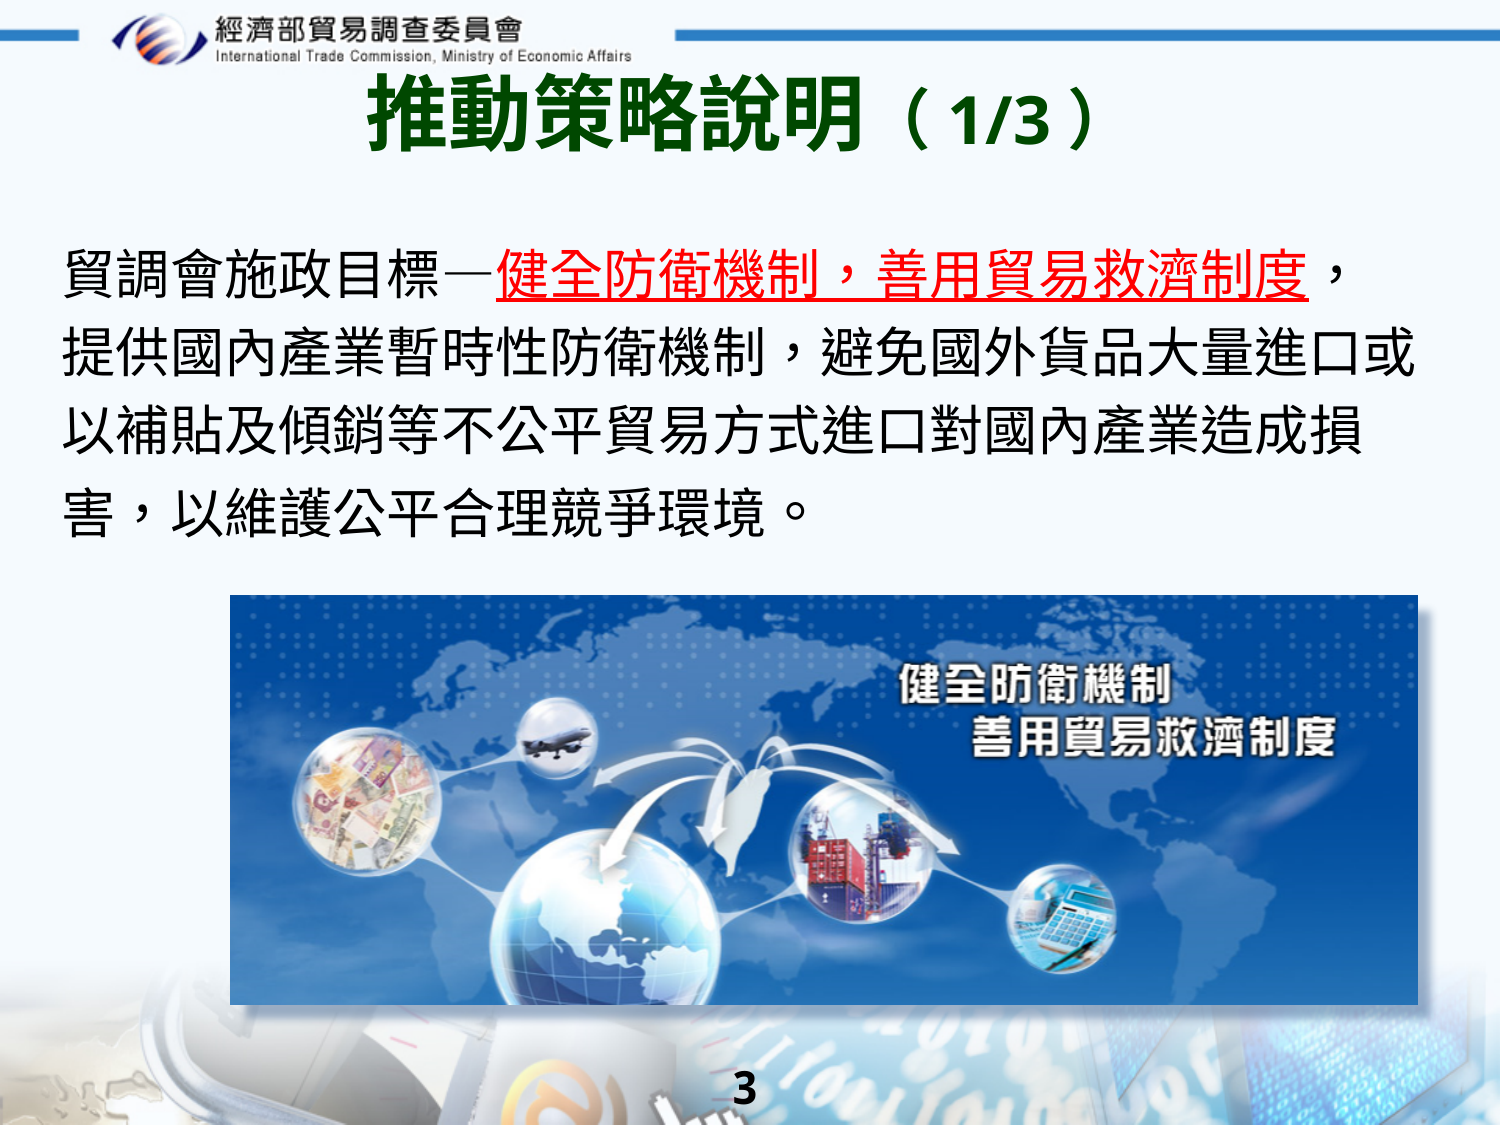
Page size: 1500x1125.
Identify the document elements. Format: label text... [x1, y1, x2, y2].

text_box 推動策略說明（1/3） [0, 54, 1500, 169]
picture [0, 169, 1500, 1125]
picture [0, 0, 1500, 54]
text_box 貿調會施政目標—健全防衛機制，善用貿易救濟制度， 提供國內產業暫時性防衛機制，避免國外貨品大量進口或以補貼及傾銷等不公平貿易方式進口對國內產業造成損害，以維護公平合理競爭環境。 [46, 219, 1453, 553]
footer 2 [507, 1053, 983, 1125]
